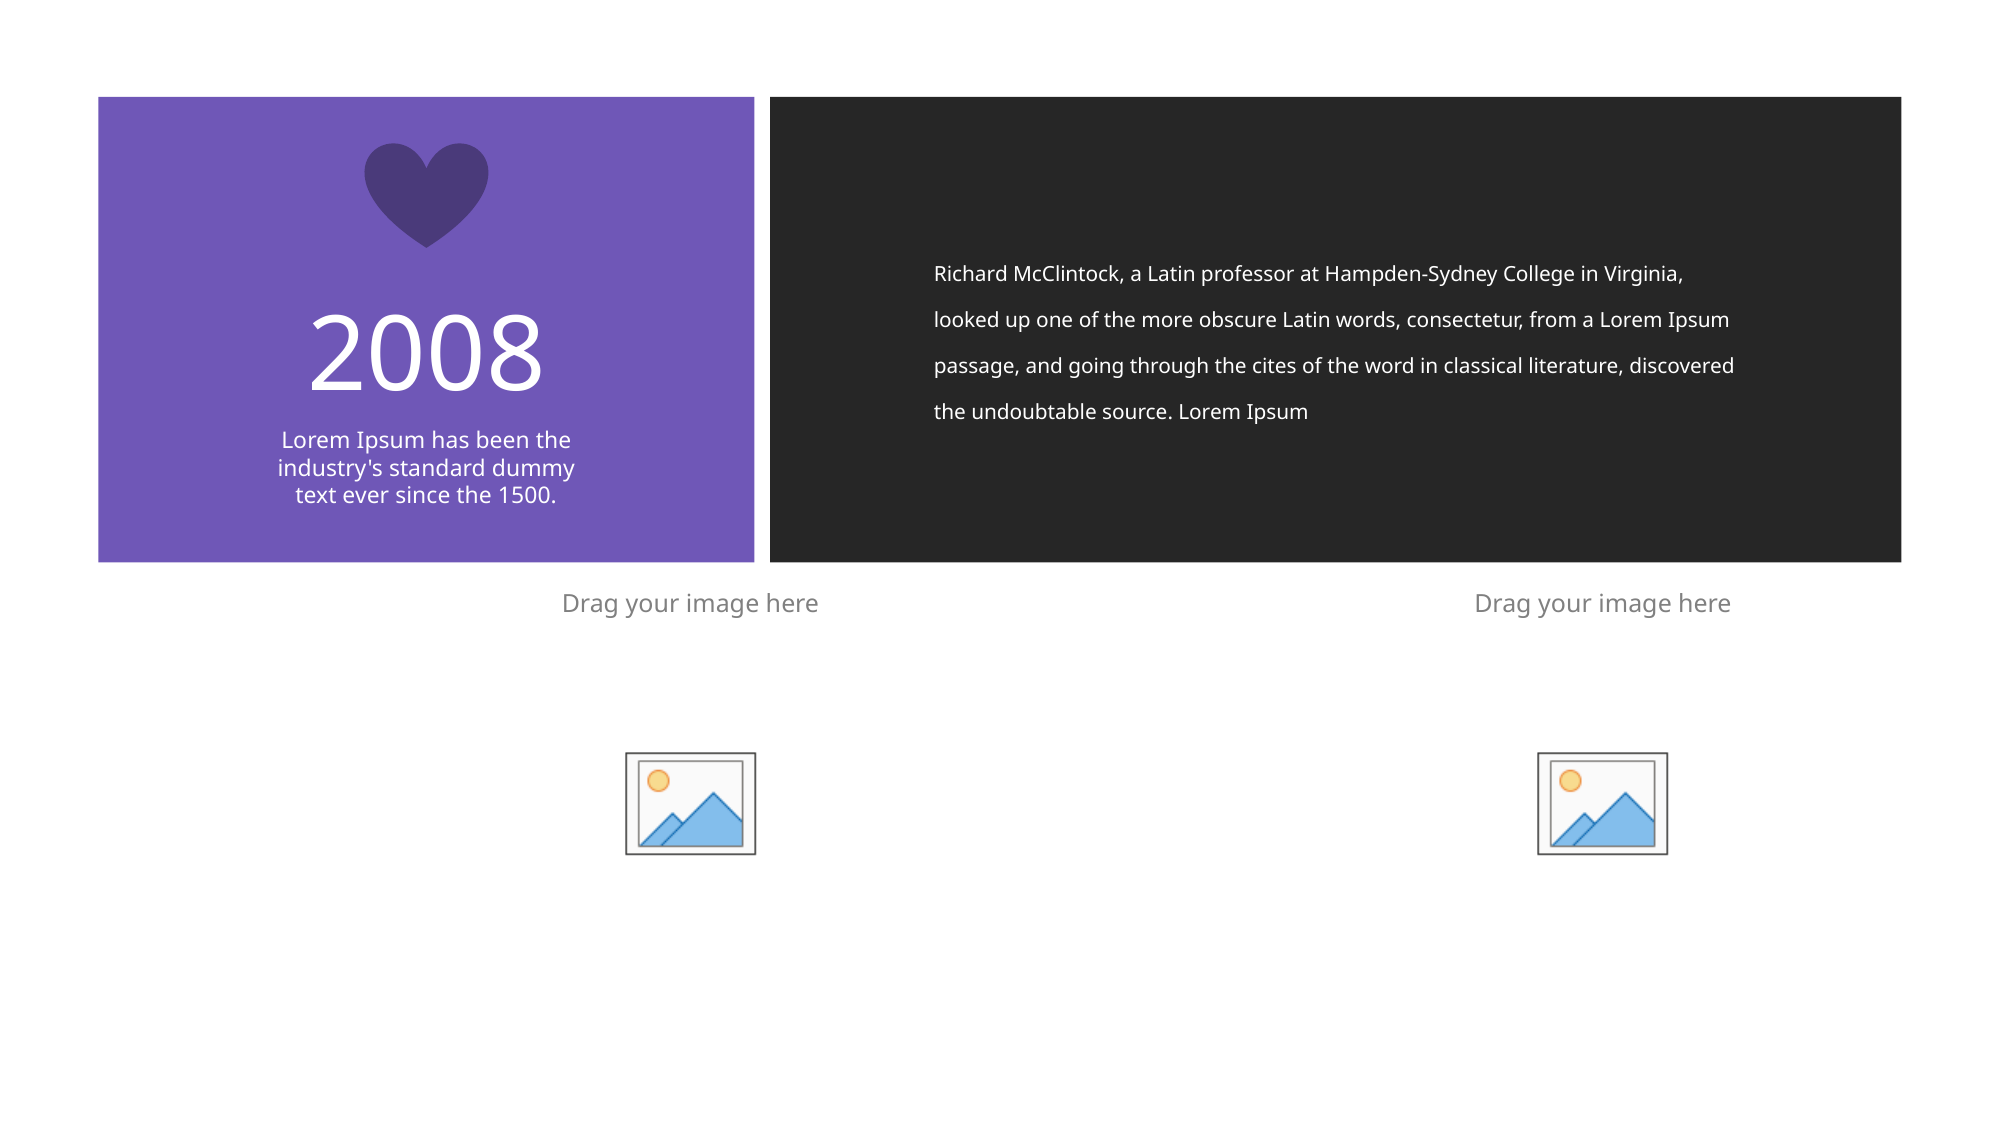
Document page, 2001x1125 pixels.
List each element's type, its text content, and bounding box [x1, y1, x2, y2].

text_box [769, 96, 1902, 563]
picture [1304, 580, 1902, 1029]
text_box [97, 96, 755, 563]
text_box Richard McClintock, a Latin professor at Hampden-Sydney College in Virginia, looked up one of the more obscure Latin words, consectetur, from a Lorem Ipsum passage, and going through the cites of the word in classical literature, discovered the undoubtable source. Lorem Ipsum [919, 232, 1753, 431]
picture [98, 580, 1283, 1029]
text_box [254, 141, 599, 518]
